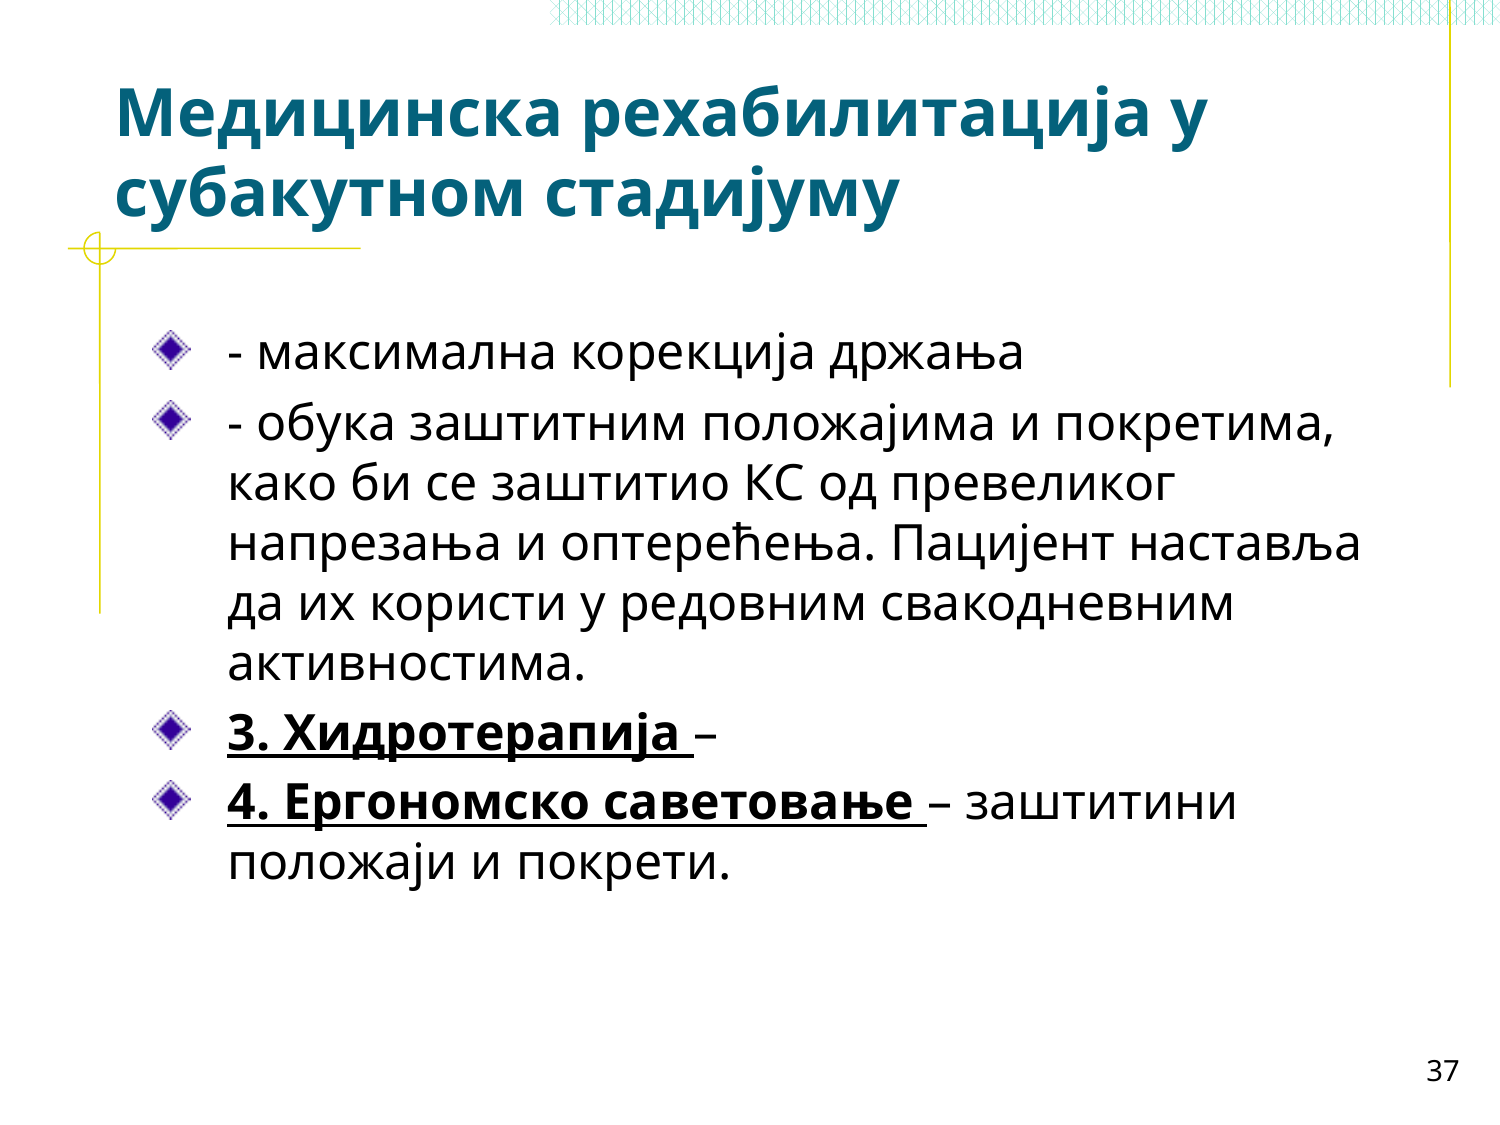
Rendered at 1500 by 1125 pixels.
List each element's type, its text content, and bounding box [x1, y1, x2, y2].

picture [152, 330, 191, 370]
title Медицинска рехабилитација у субакутном стадијуму [99, 49, 1376, 238]
picture [152, 780, 191, 820]
picture [152, 710, 191, 750]
picture [152, 400, 191, 440]
list - максимална корекција држања - обука заштитним положајима и покретима, како би се заштитио КС од превеликог напрезања и оптерећења. Пацијент наставља да их користи у редовним свакодневним активностима. 3. Хидротерапија – 4. Ергономско саветовање – заштитини положаји и покрети. [137, 312, 1413, 988]
slide_number 37 [1162, 1025, 1475, 1100]
